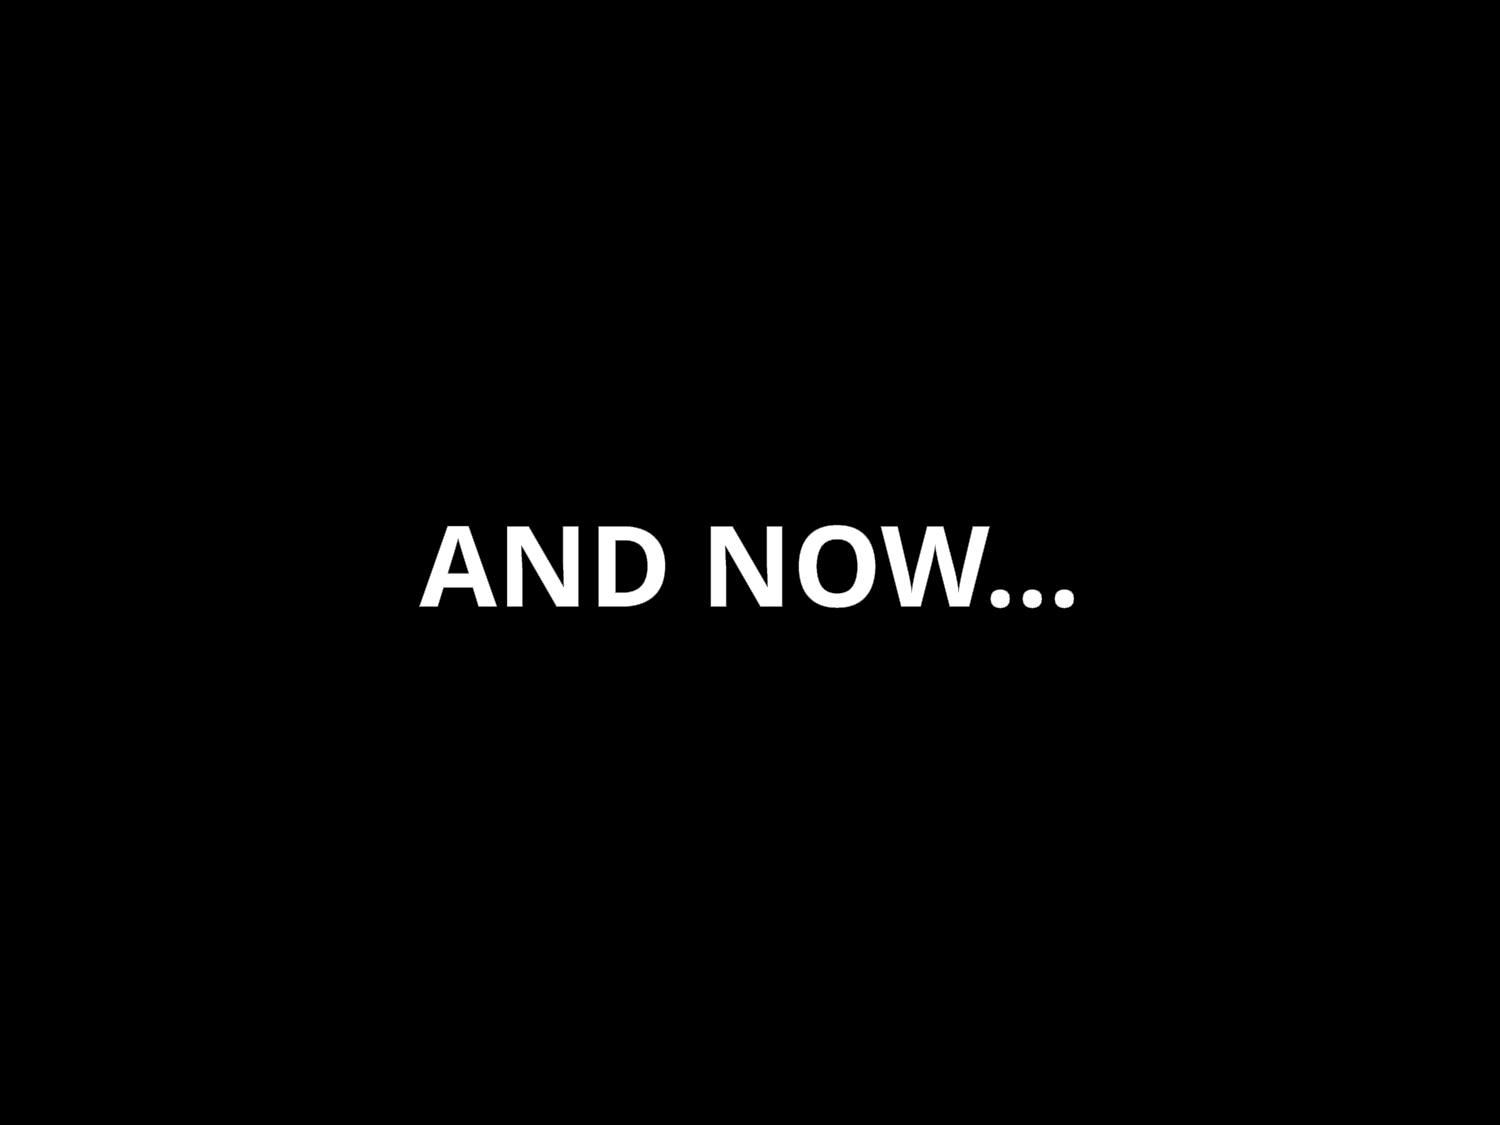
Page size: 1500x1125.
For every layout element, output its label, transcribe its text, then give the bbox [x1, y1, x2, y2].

text_box AND NOW… [404, 486, 1096, 637]
